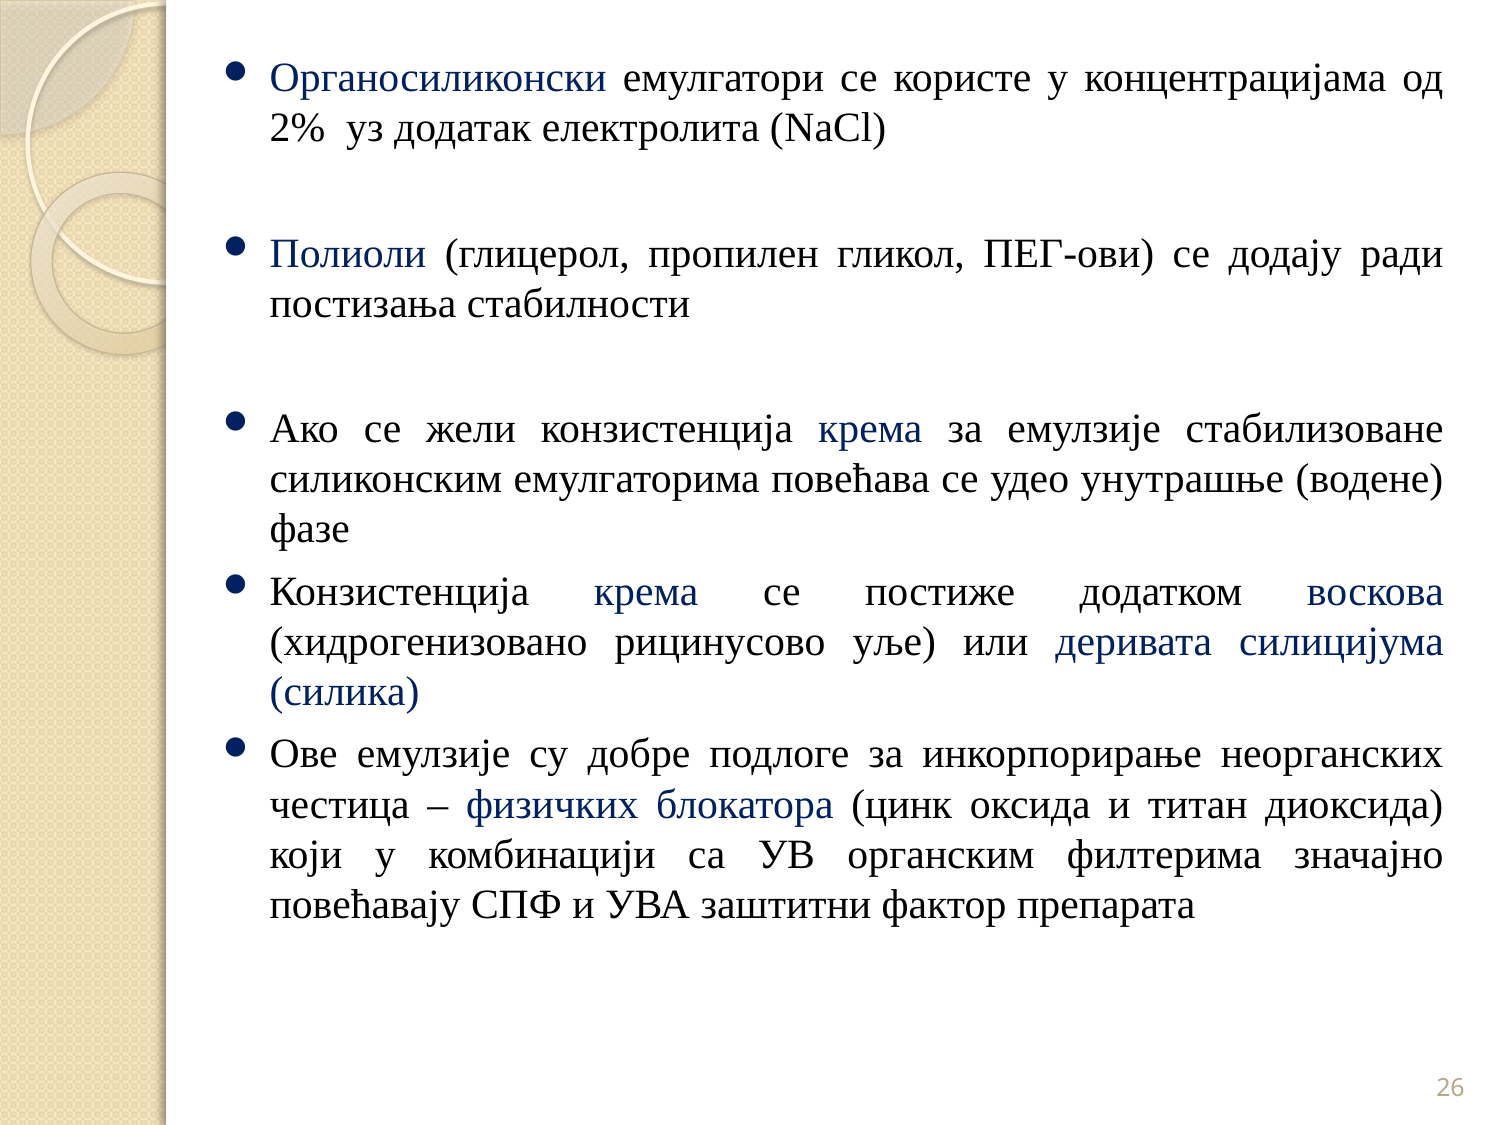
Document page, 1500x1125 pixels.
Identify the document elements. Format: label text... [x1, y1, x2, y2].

list Органосиликонски емулгатори се користе у концентрацијама од 2% уз додатак електролита (NaCl) Полиоли (глицерол, пропилен гликол, ПЕГ-ови) се додају ради постизања стабилности Ако се жели конзистенција крема за емулзије стабилизоване силиконским емулгаторима повећава се удео унутрашње (водене) фазе Конзистенција крема се постиже додатком воскова (хидрогенизовано рицинусово уље) или деривата силицијума (силика) Ове емулзије су добре подлоге за инкорпорирање неорганских честица – физичких блокатора (цинк оксида и титан диоксида) који у комбинацији са УВ органским филтерима значајно повећавају СПФ и УВА заштитни фактор препарата [194, 42, 1459, 1083]
slide_number 26 [1413, 1034, 1488, 1113]
